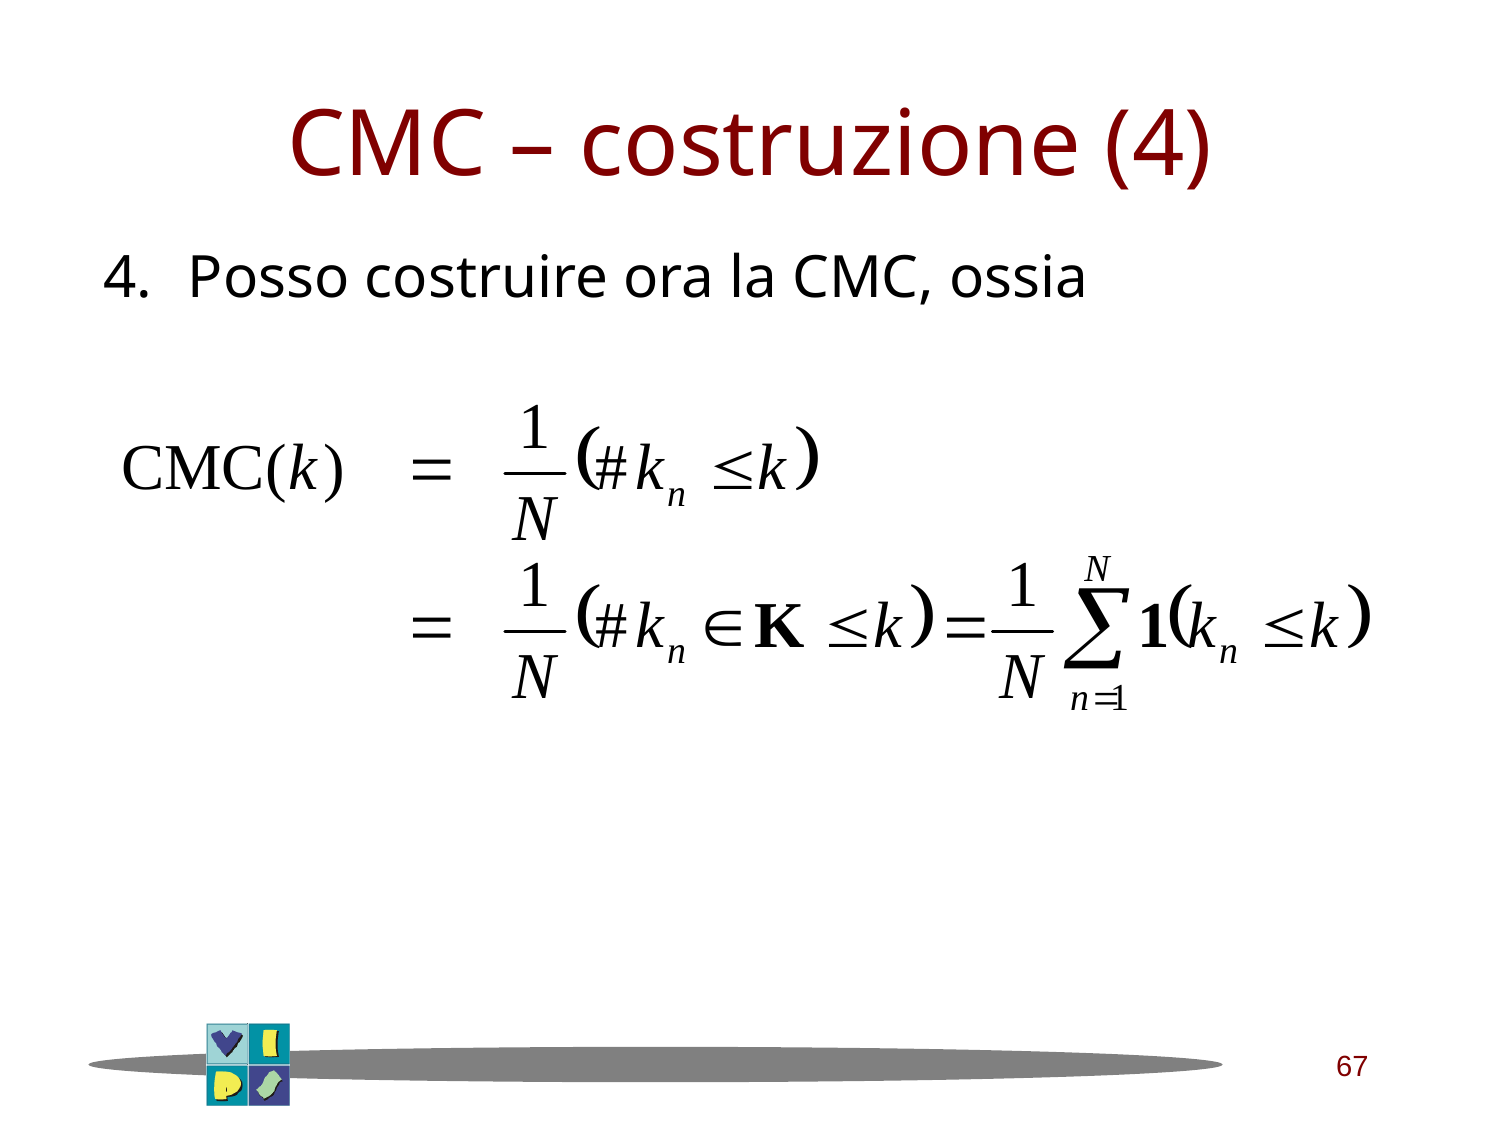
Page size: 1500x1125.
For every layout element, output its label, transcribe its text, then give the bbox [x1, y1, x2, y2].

title CMC – costruzione (4) [75, 45, 1425, 233]
picture [206, 1024, 290, 1106]
slide_number 67 [1033, 1039, 1384, 1118]
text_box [111, 385, 1377, 724]
list Posso costruire ora la CMC, ossia [88, 231, 1439, 1024]
